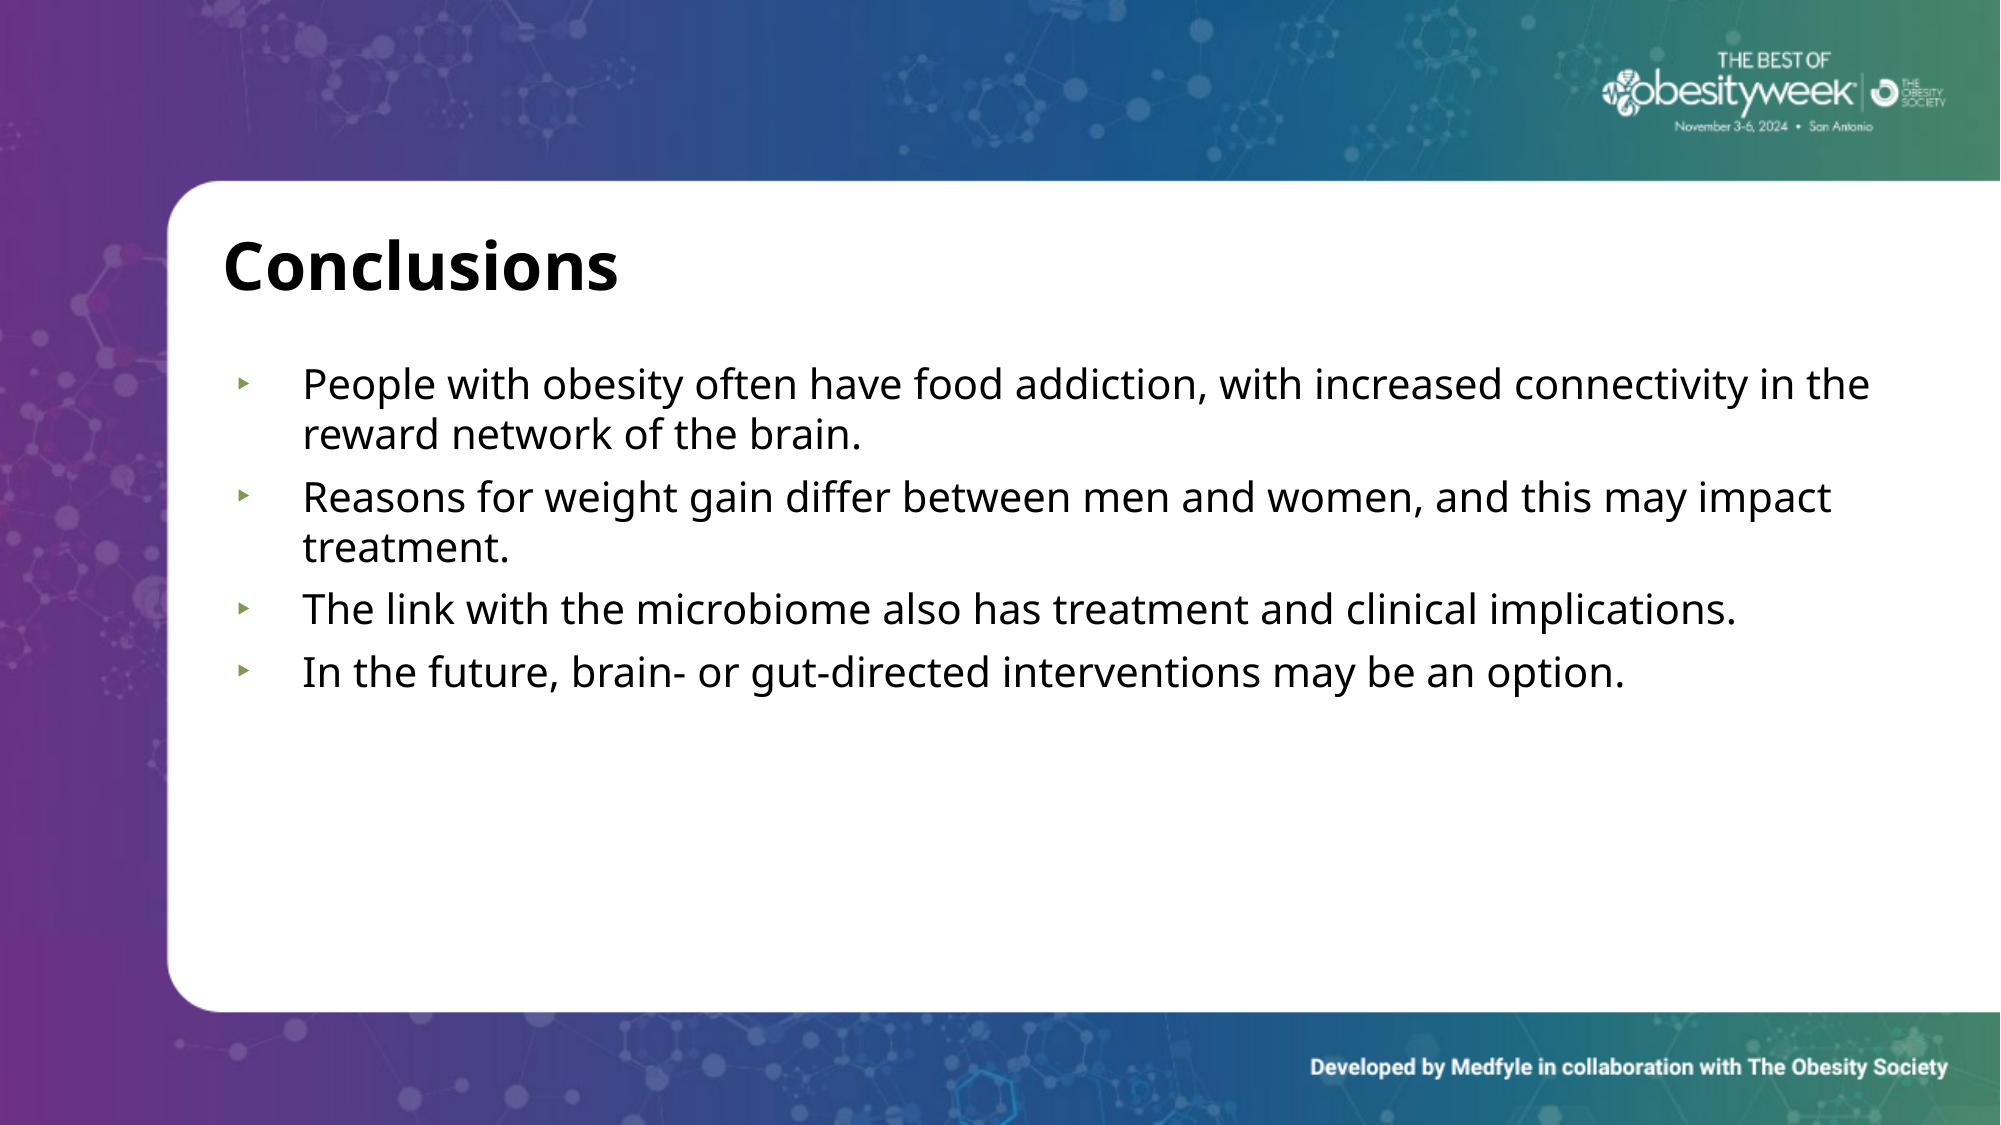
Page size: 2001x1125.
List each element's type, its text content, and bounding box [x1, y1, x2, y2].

title Conclusions [207, 211, 1918, 326]
list People with obesity often have food addiction, with increased connectivity in the reward network of the brain. Reasons for weight gain differ between men and women, and this may impact treatment. The link with the microbiome also has treatment and clinical implications. In the future, brain- or gut-directed interventions may be an option. [212, 350, 1975, 995]
picture [0, 0, 2000, 1125]
